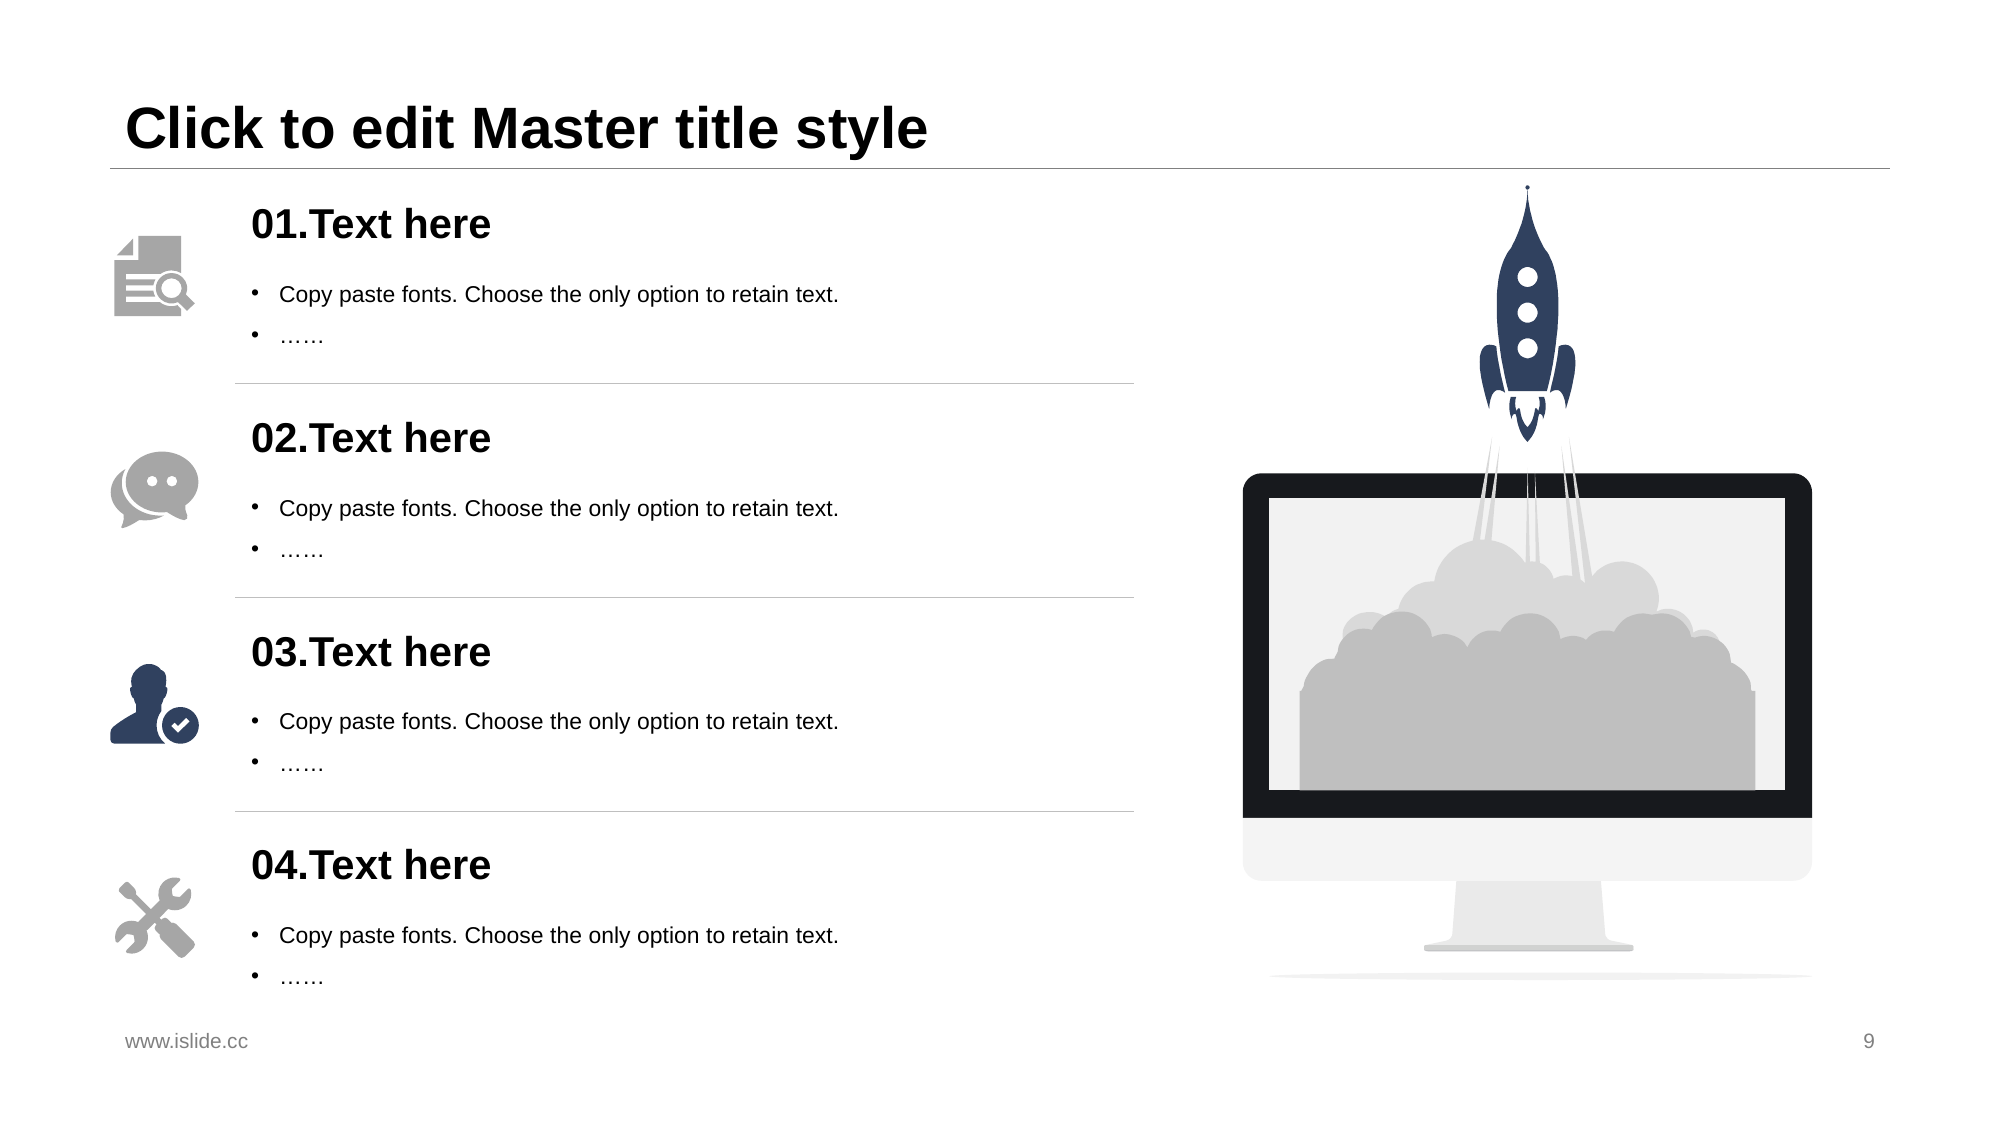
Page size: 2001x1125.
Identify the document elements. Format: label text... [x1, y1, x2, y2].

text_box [110, 185, 1813, 1009]
slide_number 9 [1412, 1023, 1890, 1058]
footer www.islide.cc [109, 1023, 790, 1058]
title Click to edit Master title style [109, 0, 1890, 169]
